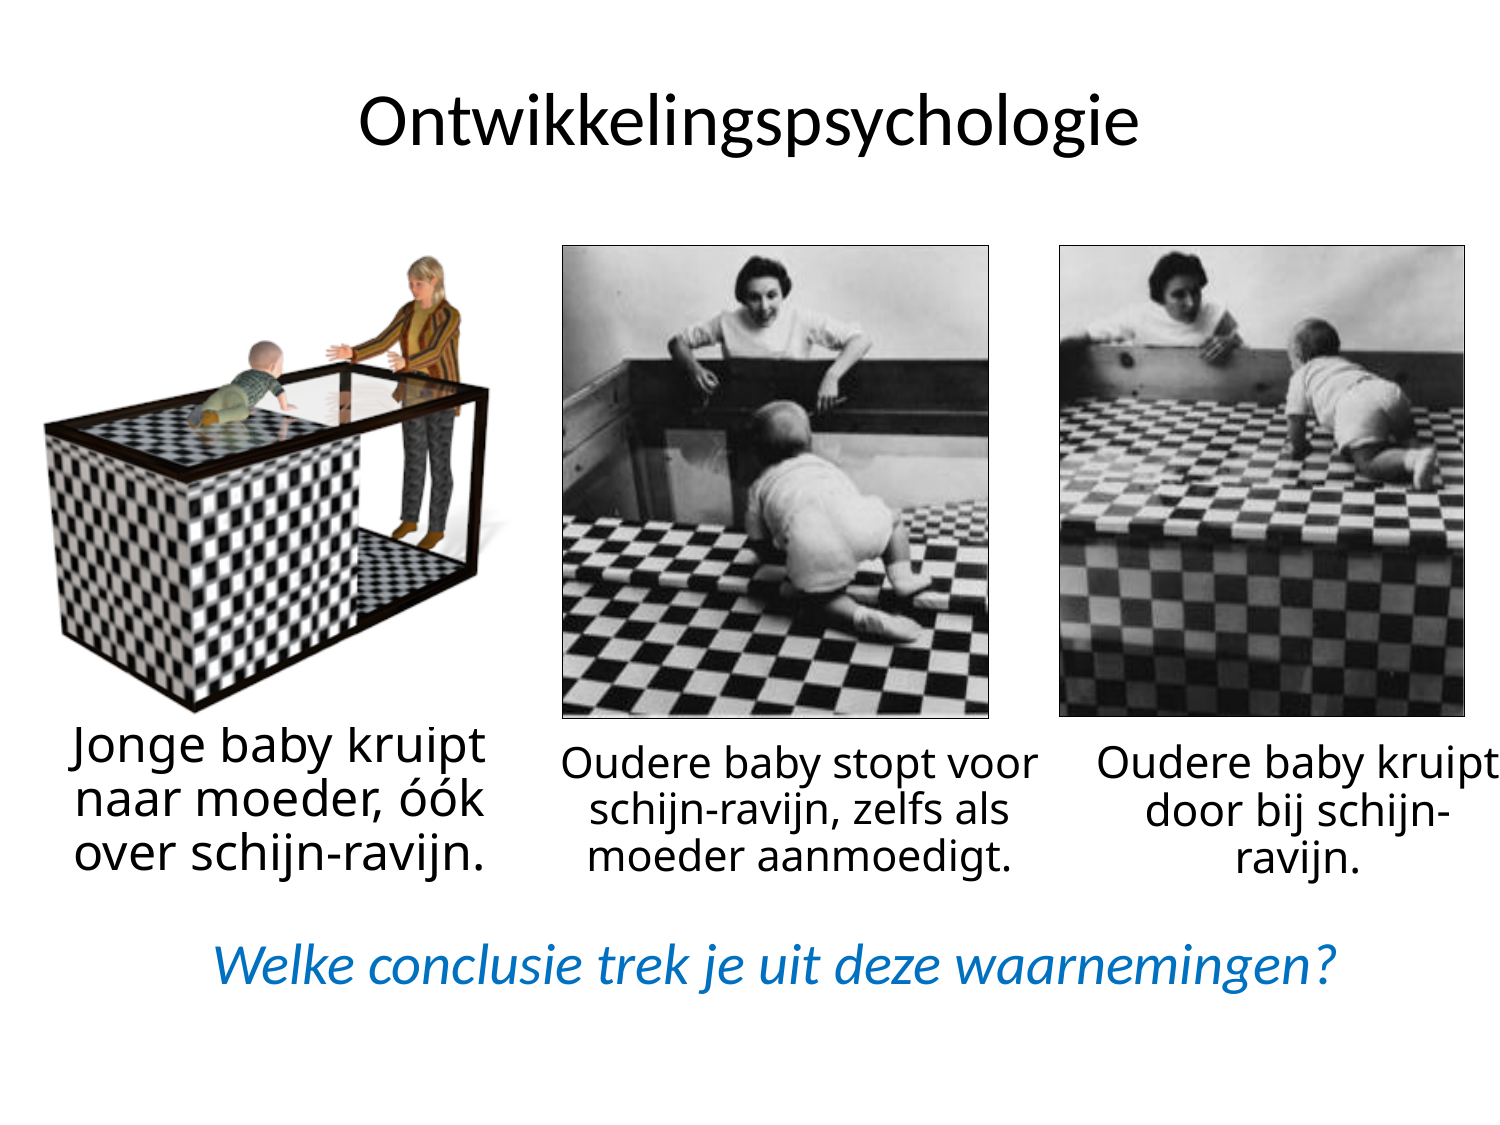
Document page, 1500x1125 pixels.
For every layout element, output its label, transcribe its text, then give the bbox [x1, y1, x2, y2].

picture [1059, 244, 1465, 717]
text_box Oudere baby kruipt door bij schijn-ravijn. [1079, 731, 1500, 892]
picture [19, 246, 540, 727]
text_box Welke conclusie trek je uit deze waarnemingen? [125, 919, 1425, 1004]
text_box Oudere baby stopt voor schijn-ravijn, zelfs als moeder aanmoedigt. [539, 717, 1060, 904]
picture [562, 244, 989, 718]
title Ontwikkelingspsychologie [75, 21, 1425, 209]
text_box Jonge baby kruipt naar moeder, óók over schijn-ravijn. [19, 735, 539, 879]
